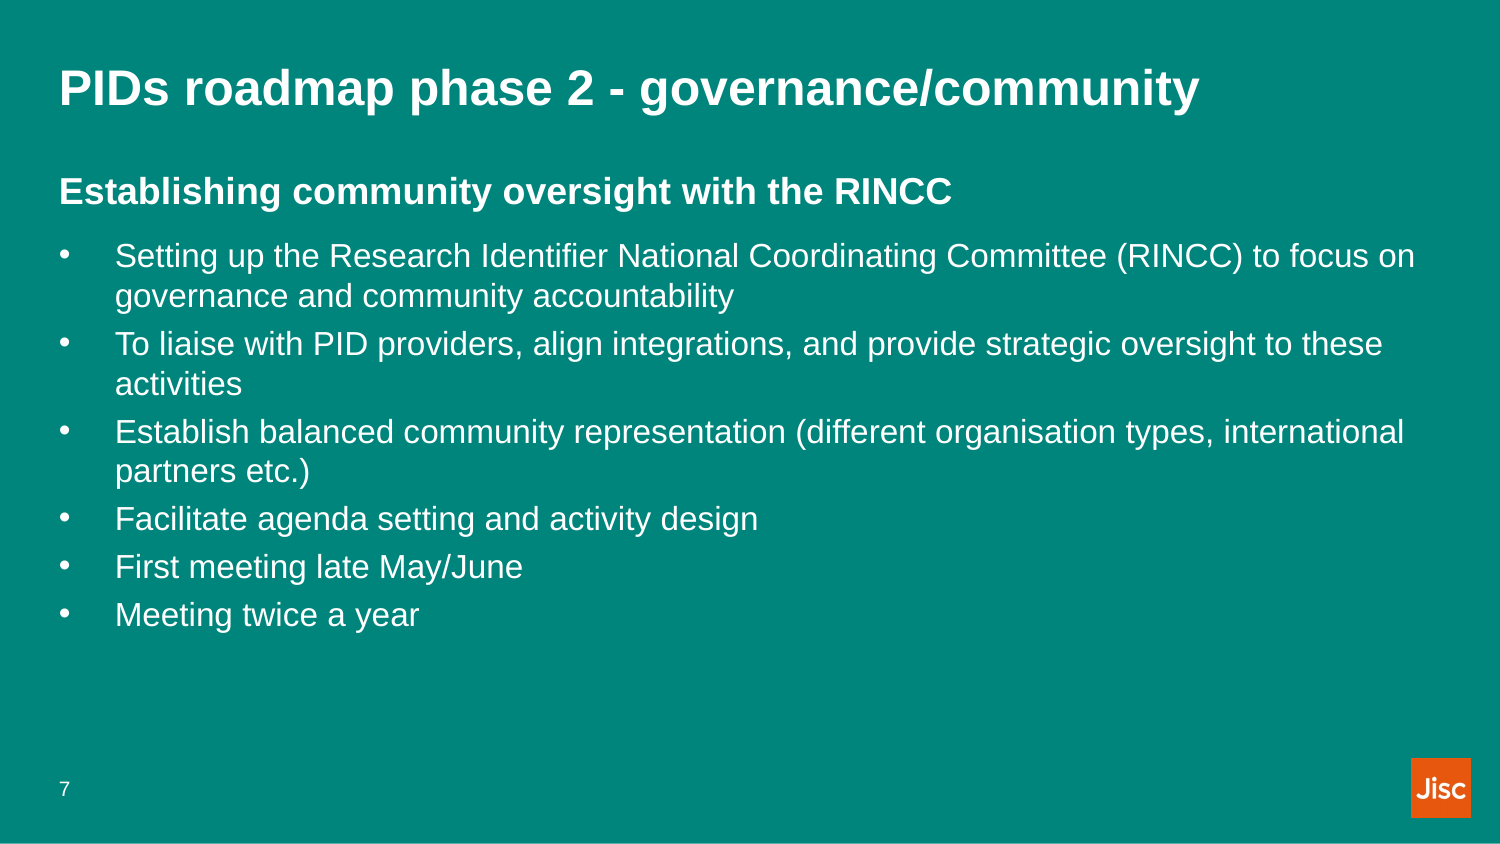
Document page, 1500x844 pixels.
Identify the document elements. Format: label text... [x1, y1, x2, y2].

slide_number 7 [58, 758, 92, 818]
list Establishing community oversight with the RINCC [58, 171, 1129, 214]
list Setting up the Research Identifier National Coordinating Committee (RINCC) to focus on governance and community accountability To liaise with PID providers, align integrations, and provide strategic oversight to these activities Establish balanced community representation (different organisation types, international partners etc.) Facilitate agenda setting and activity design First meeting late May/June Meeting twice a year [58, 234, 1442, 729]
title PIDs roadmap phase 2 - governance/community [58, 55, 1408, 112]
picture [1411, 758, 1471, 818]
